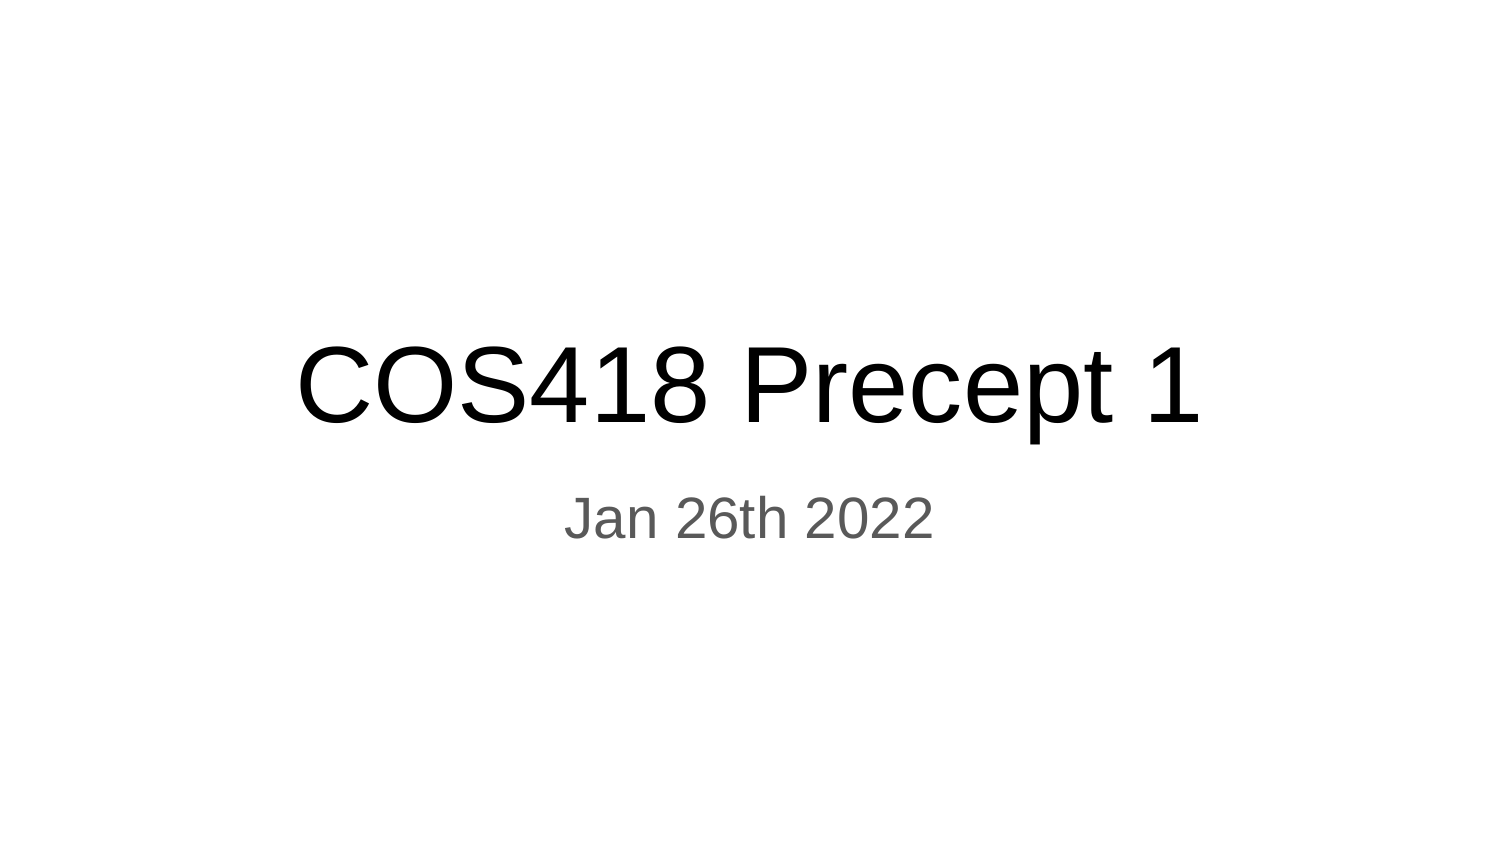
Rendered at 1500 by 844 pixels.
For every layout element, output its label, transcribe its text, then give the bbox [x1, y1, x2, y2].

text_box COS418 Precept 1 [51, 122, 1449, 459]
text_box Jan 26th 2022 [51, 464, 1449, 595]
